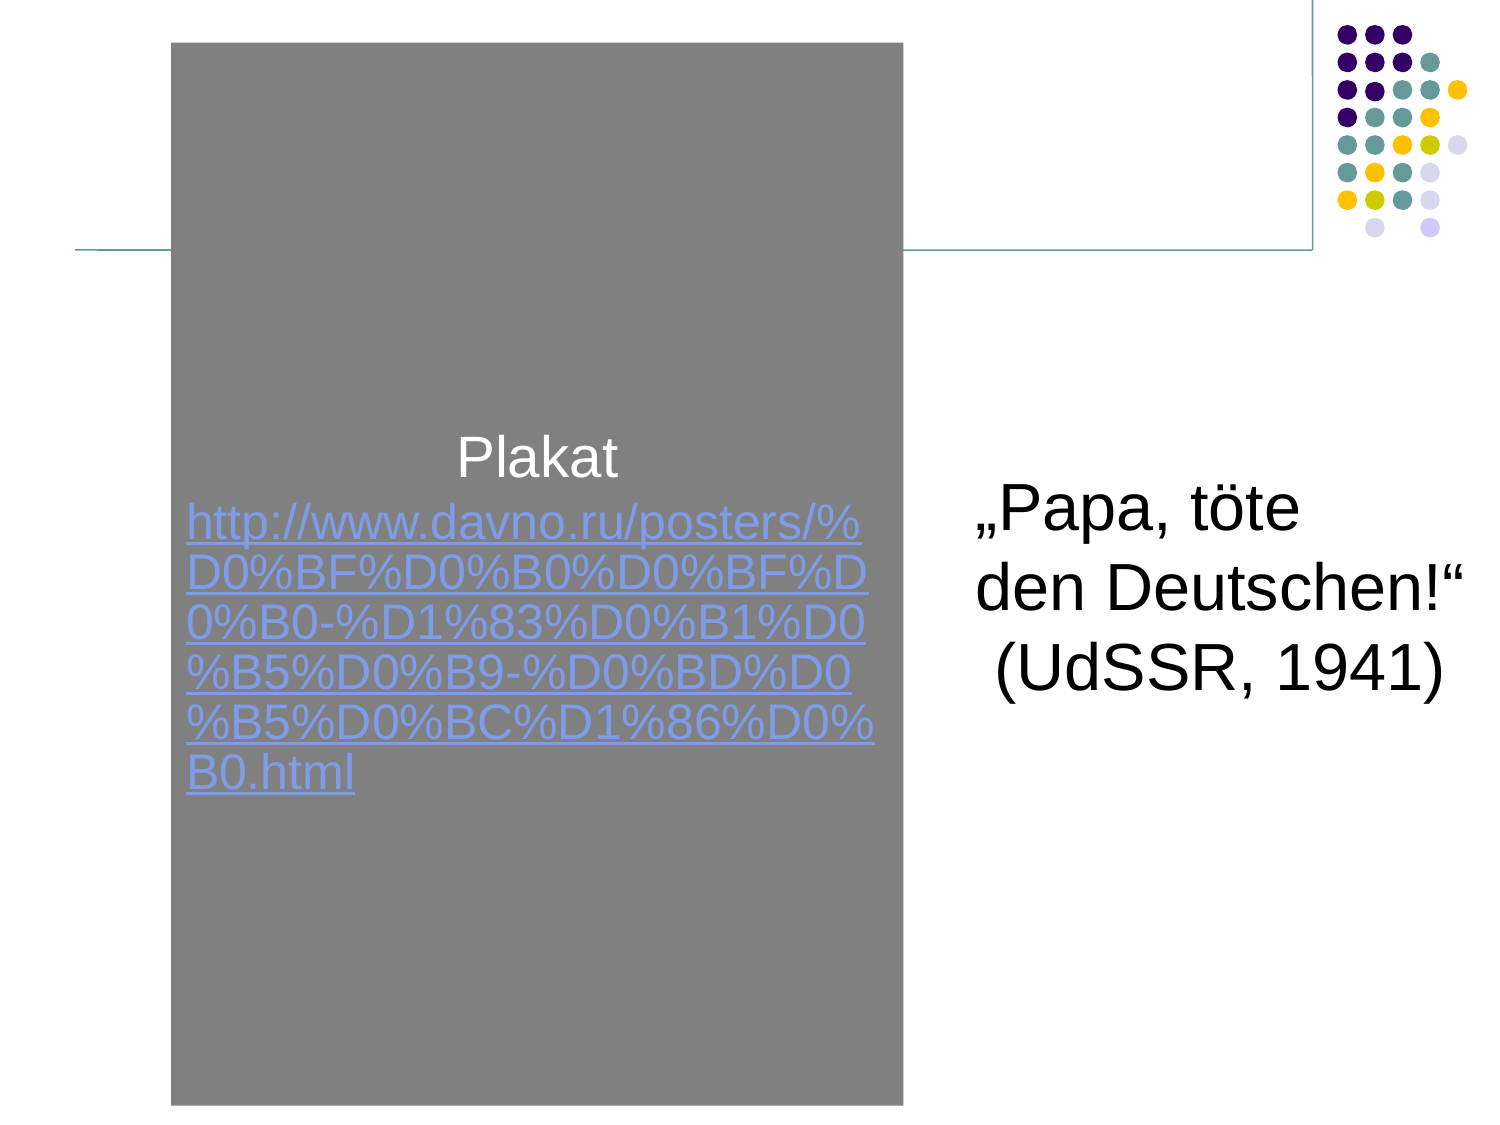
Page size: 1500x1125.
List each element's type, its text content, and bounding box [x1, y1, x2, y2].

text_box „Papa, töte den Deutschen!“ (UdSSR, 1941) [961, 456, 1480, 711]
text_box Plakat http://www.davno.ru/posters/%D0%BF%D0%B0%D0%BF%D0%B0-%D1%83%D0%B1%D0%B5%D0%B9-%D0%BD%D0%B5%D0%BC%D1%86%D0%B0.html [171, 42, 904, 1106]
